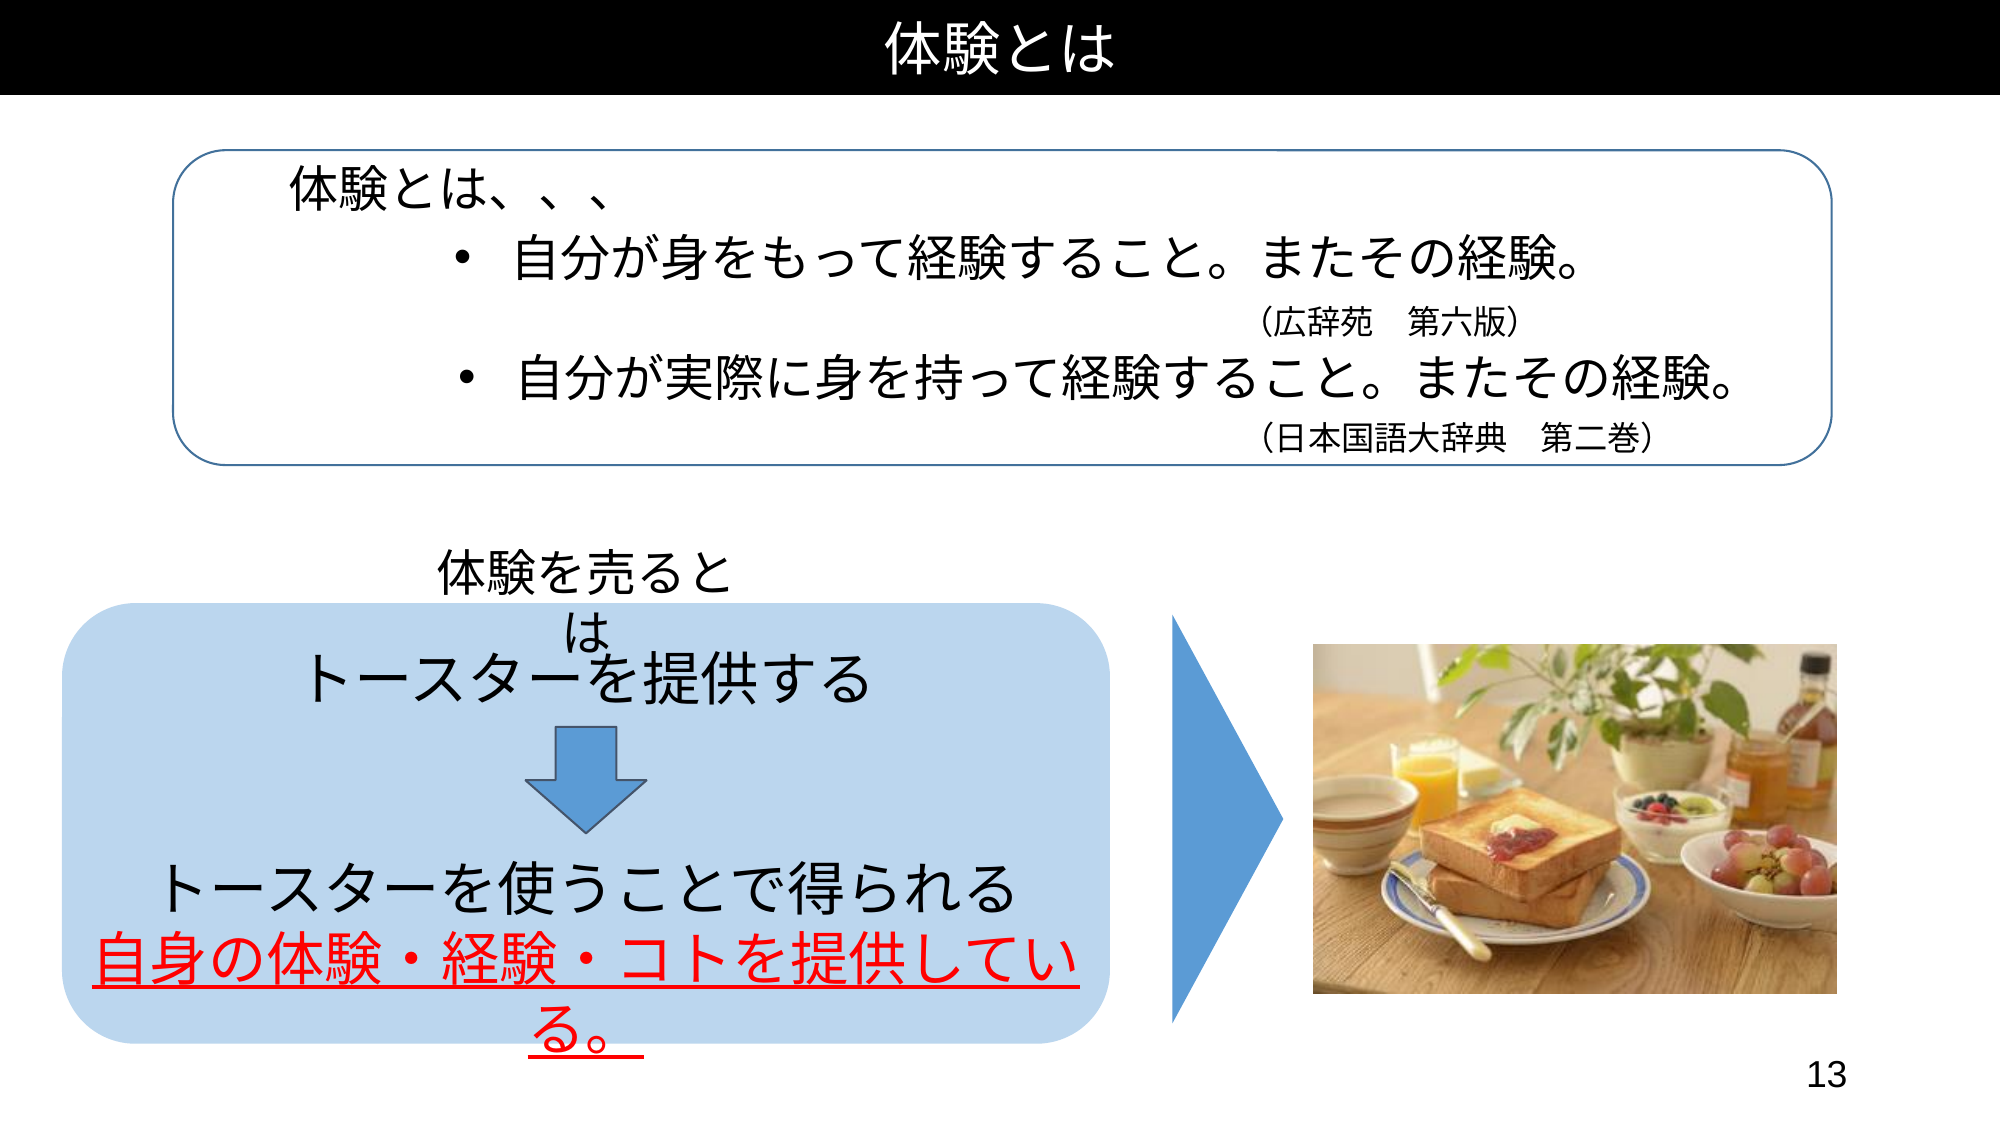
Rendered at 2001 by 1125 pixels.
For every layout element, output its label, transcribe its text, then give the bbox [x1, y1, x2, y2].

text_box [1172, 614, 1284, 1024]
text_box [766, 603, 1097, 634]
text_box [173, 150, 1832, 466]
text_box [525, 726, 647, 834]
text_box [75, 603, 406, 634]
text_box 体験を売るとは [406, 534, 766, 670]
text_box 体験とは [0, 0, 2000, 95]
picture [1313, 644, 1837, 994]
slide_number 13 [1412, 1042, 1863, 1103]
text_box トースターを提供する トースターを使うことで得られる 自身の体験・経験・コトを提供している。 [62, 634, 1110, 1070]
